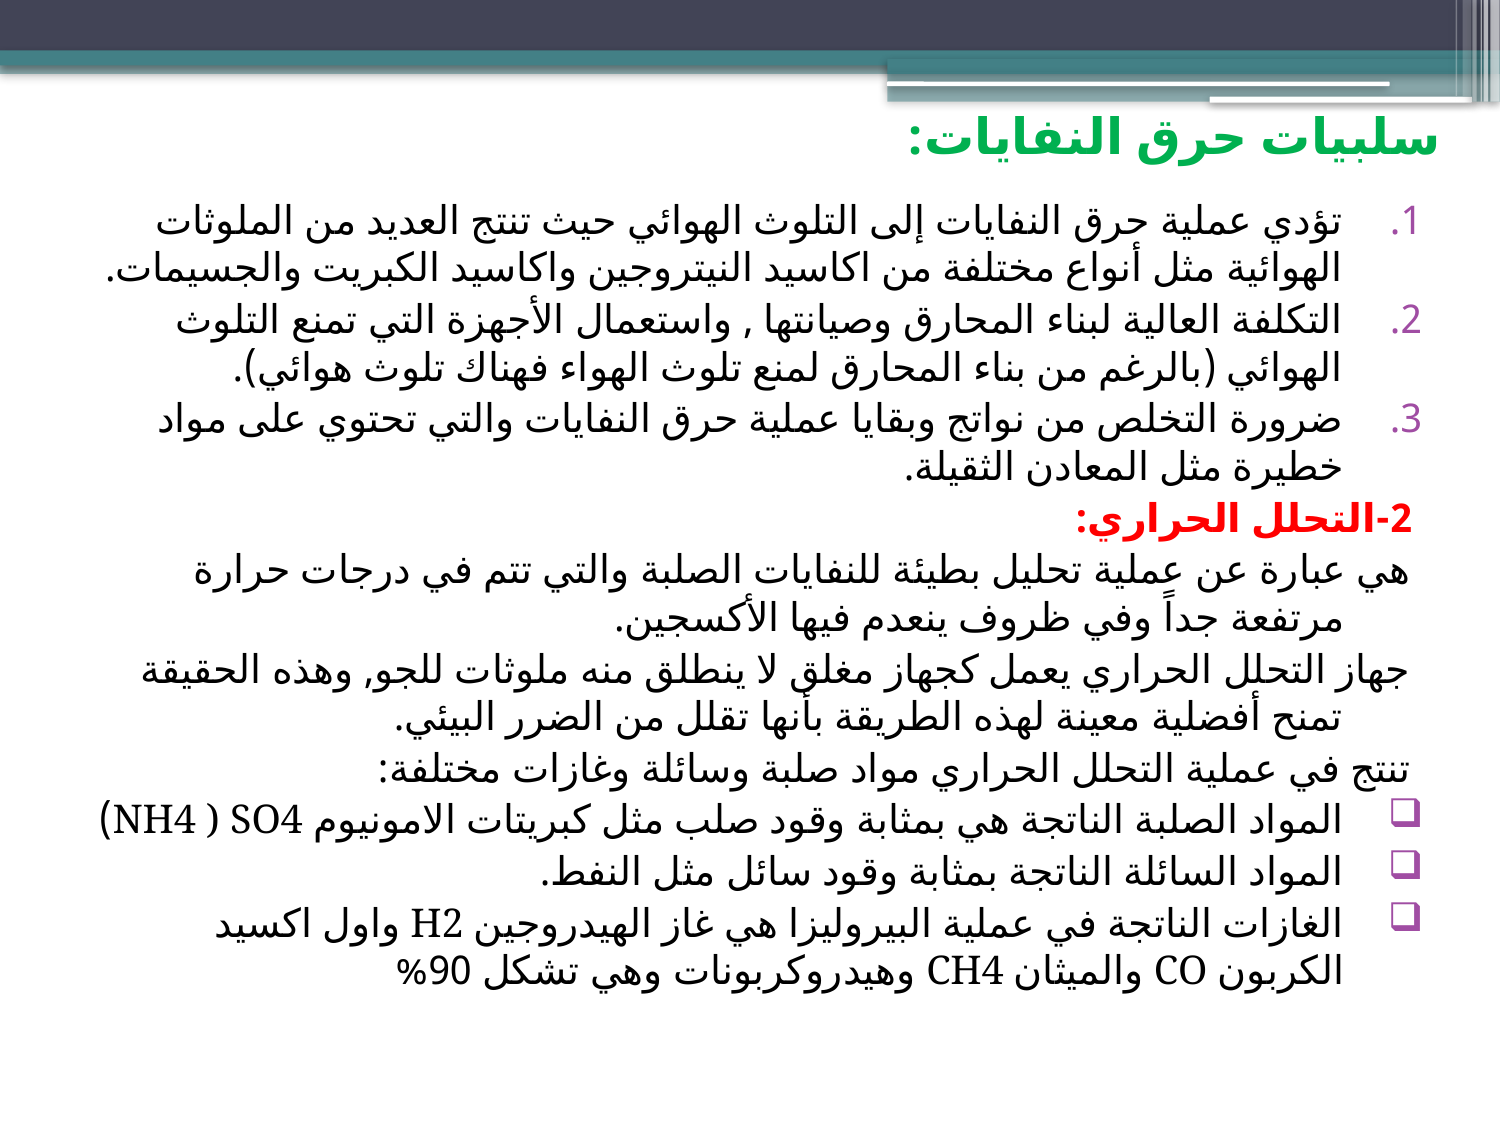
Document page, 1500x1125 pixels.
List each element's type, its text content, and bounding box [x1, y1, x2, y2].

list تؤدي عملية حرق النفايات إلى التلوث الهوائي حيث تنتج العديد من الملوثات الهوائية مثل أنواع مختلفة من اكاسيد النيتروجين واكاسيد الكبريت والجسيمات. التكلفة العالية لبناء المحارق وصيانتها , واستعمال الأجهزة التي تمنع التلوث الهوائي (بالرغم من بناء المحارق لمنع تلوث الهواء فهناك تلوث هوائي). ضرورة التخلص من نواتج وبقايا عملية حرق النفايات والتي تحتوي على مواد خطيرة مثل المعادن الثقيلة. 2-التحلل الحراري: هي عبارة عن عملية تحليل بطيئة للنفايات الصلبة والتي تتم في درجات حرارة مرتفعة جداً وفي ظروف ينعدم فيها الأكسجين. جهاز التحلل الحراري يعمل كجهاز مغلق لا ينطلق منه ملوثات للجو, وهذه الحقيقة تمنح أفضلية معينة لهذه الطريقة بأنها تقلل من الضرر البيئي. تنتج في عملية التحلل الحراري مواد صلبة وسائلة وغازات مختلفة: المواد الصلبة الناتجة هي بمثابة وقود صلب مثل كبريتات الامونيوم NH4 ) SO4) المواد السائلة الناتجة بمثابة وقود سائل مثل النفط. الغازات الناتجة في عملية البيروليزا هي غاز الهيدروجين H2 واول اكسيد الكربون CO والميثان CH4 وهيدروكربونات وهي تشكل 90% [75, 187, 1442, 1079]
title سلبيات حرق النفايات: [105, 58, 1456, 211]
